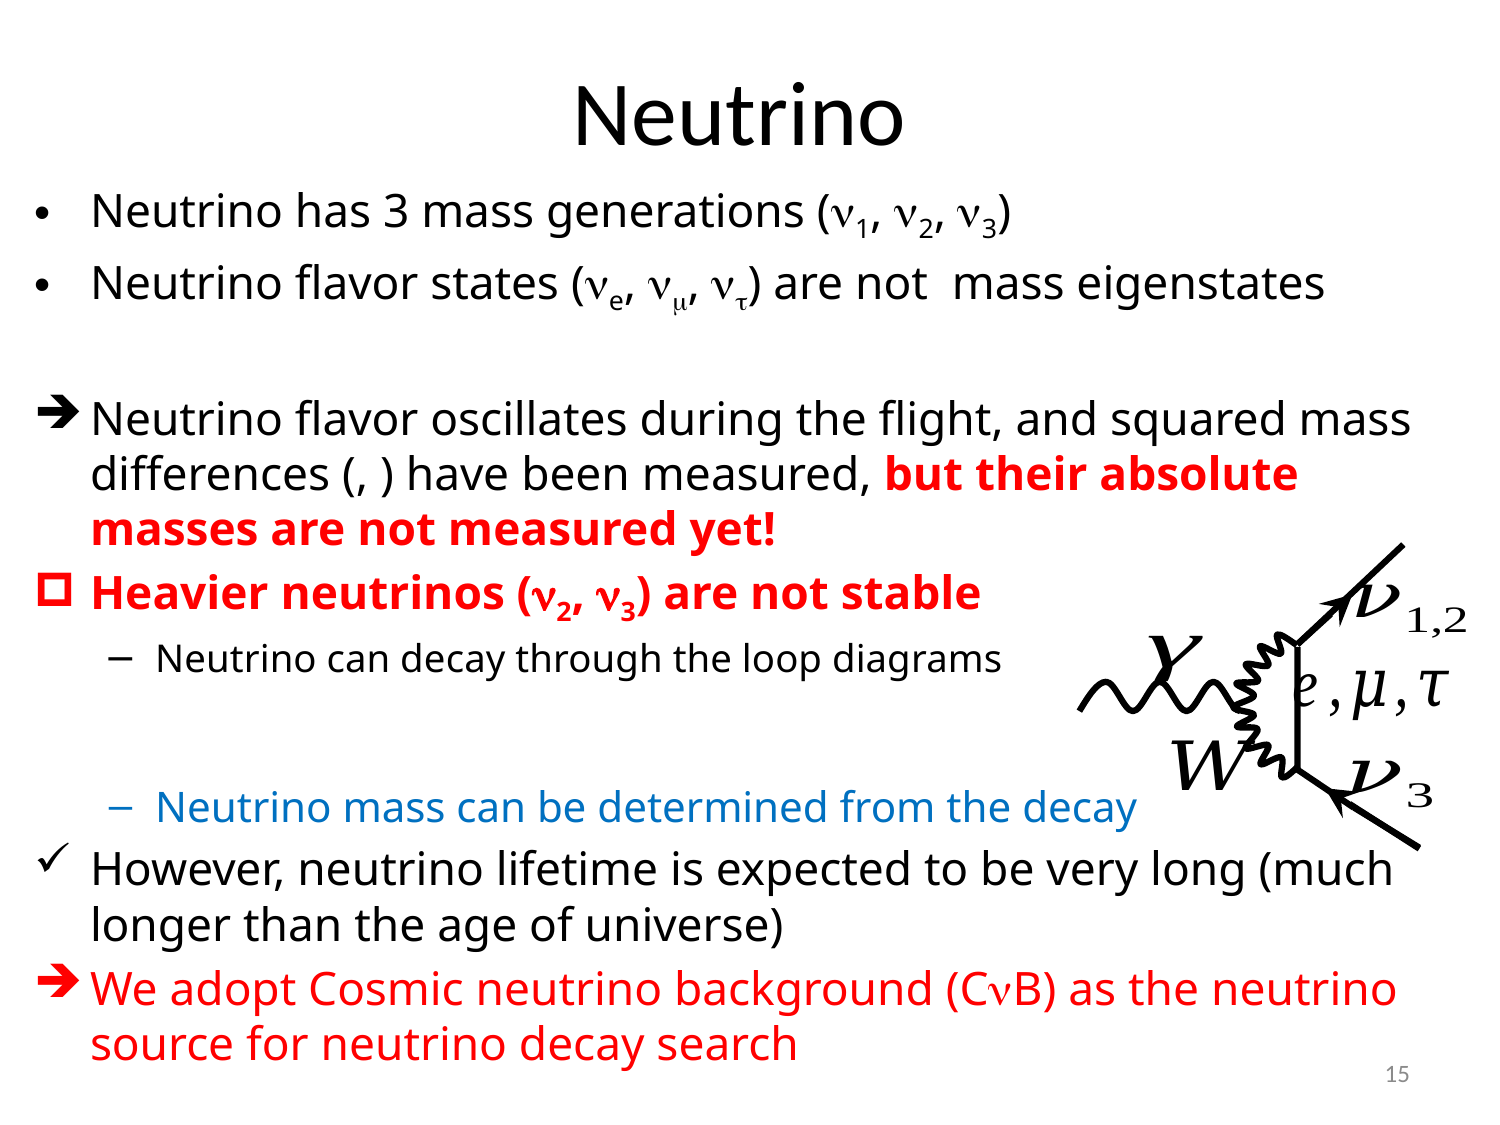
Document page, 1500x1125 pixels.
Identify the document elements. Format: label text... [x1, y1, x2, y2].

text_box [1079, 562, 1471, 829]
title Neutrino [75, 45, 1425, 173]
slide_number 15 [1074, 1042, 1425, 1103]
